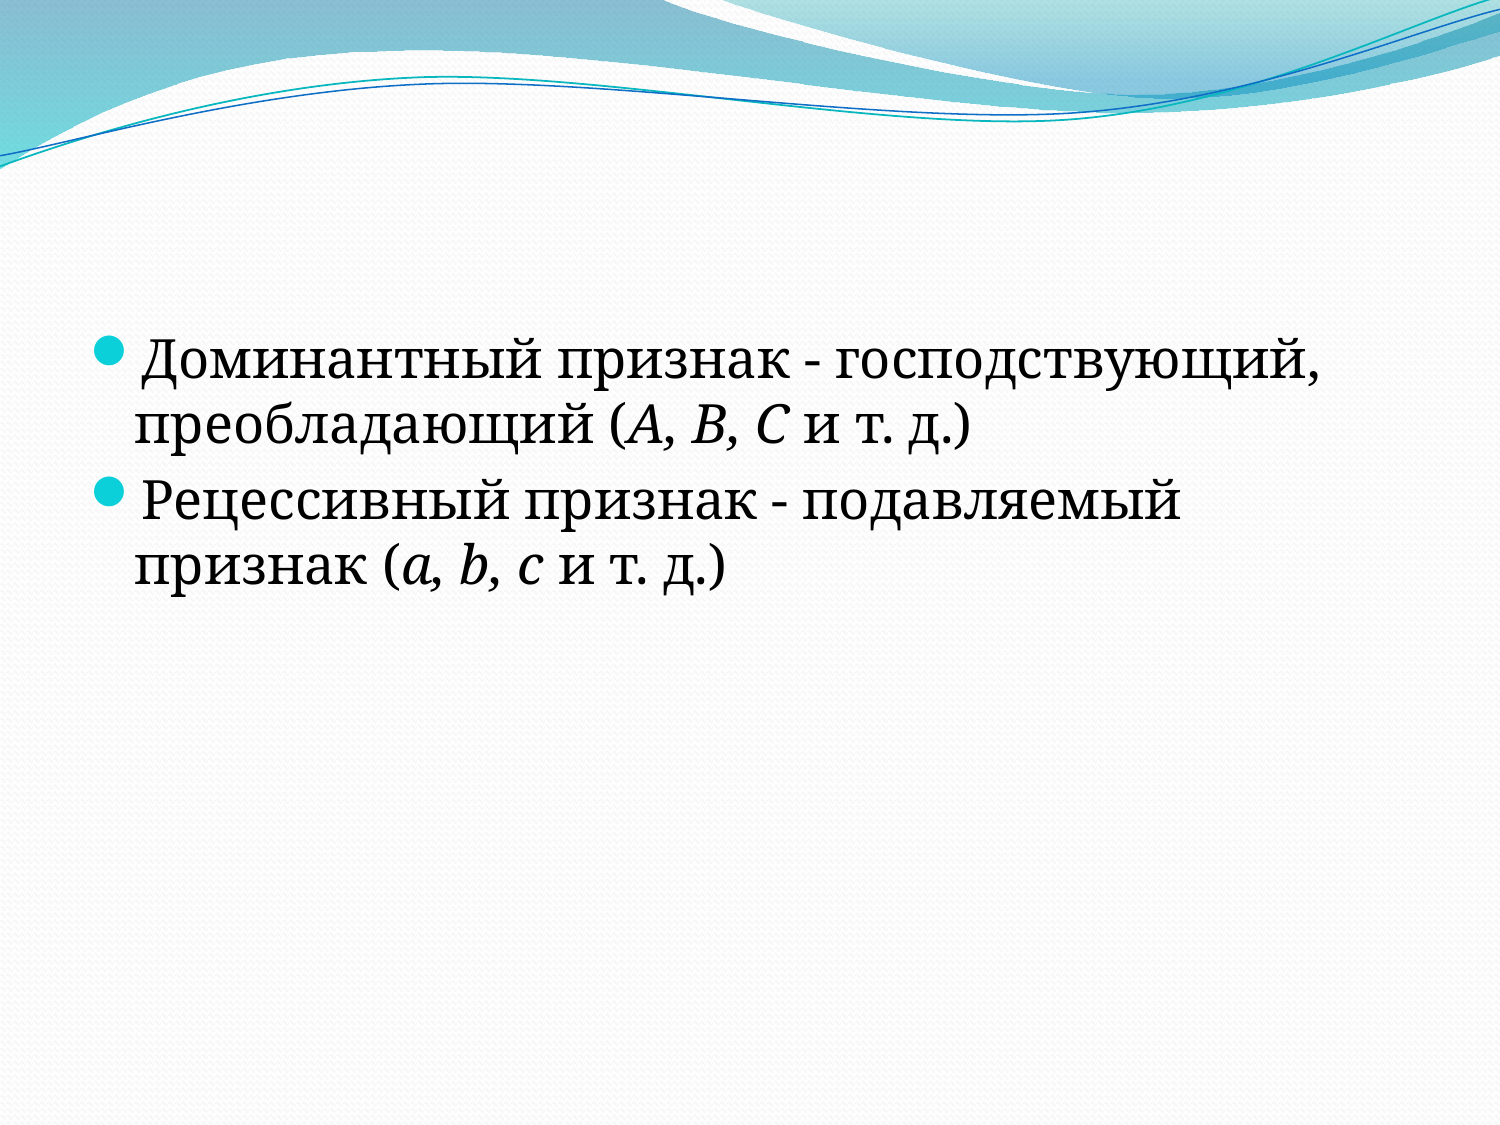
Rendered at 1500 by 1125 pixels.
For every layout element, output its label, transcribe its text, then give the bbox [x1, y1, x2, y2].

list Доминантный признак - господствующий, преобладающий (А, В, С и т. д.) Рецессивный признак - подавляемый признак (а, b, c и т. д.) [75, 317, 1425, 1038]
